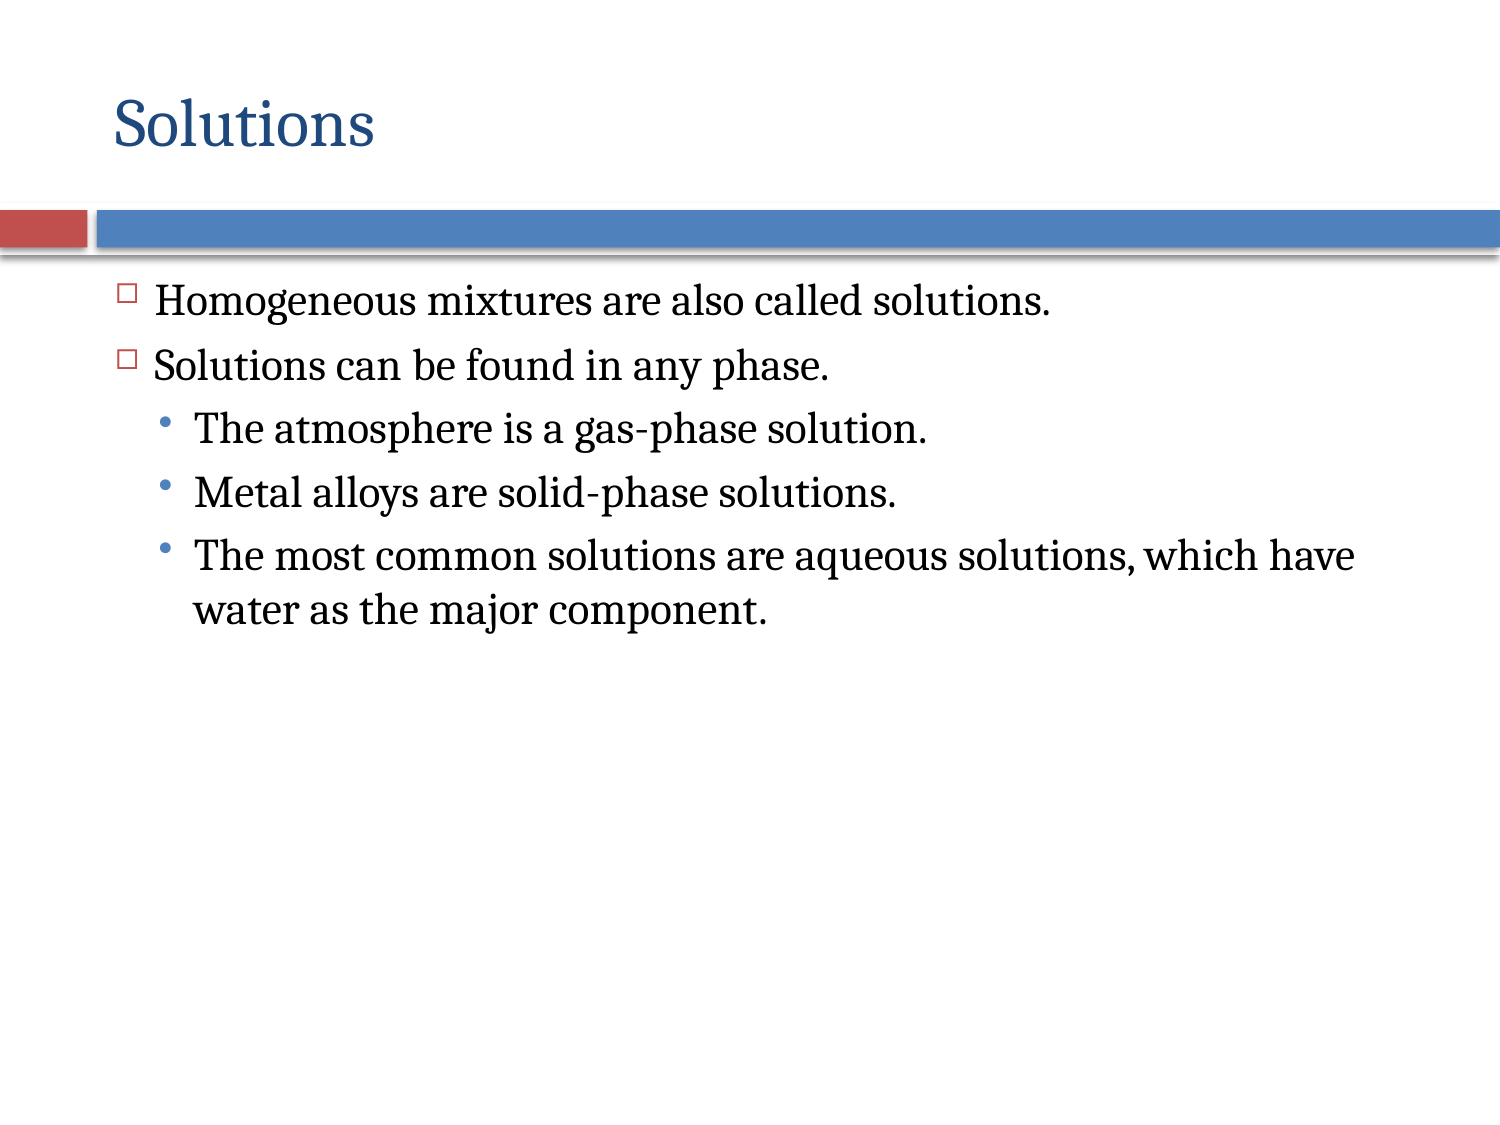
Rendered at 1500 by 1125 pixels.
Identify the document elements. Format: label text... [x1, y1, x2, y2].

title Solutions [100, 37, 1438, 200]
list Homogeneous mixtures are also called solutions. Solutions can be found in any phase. The atmosphere is a gas-phase solution. Metal alloys are solid-phase solutions. The most common solutions are aqueous solutions, which have water as the major component. [100, 262, 1438, 1000]
